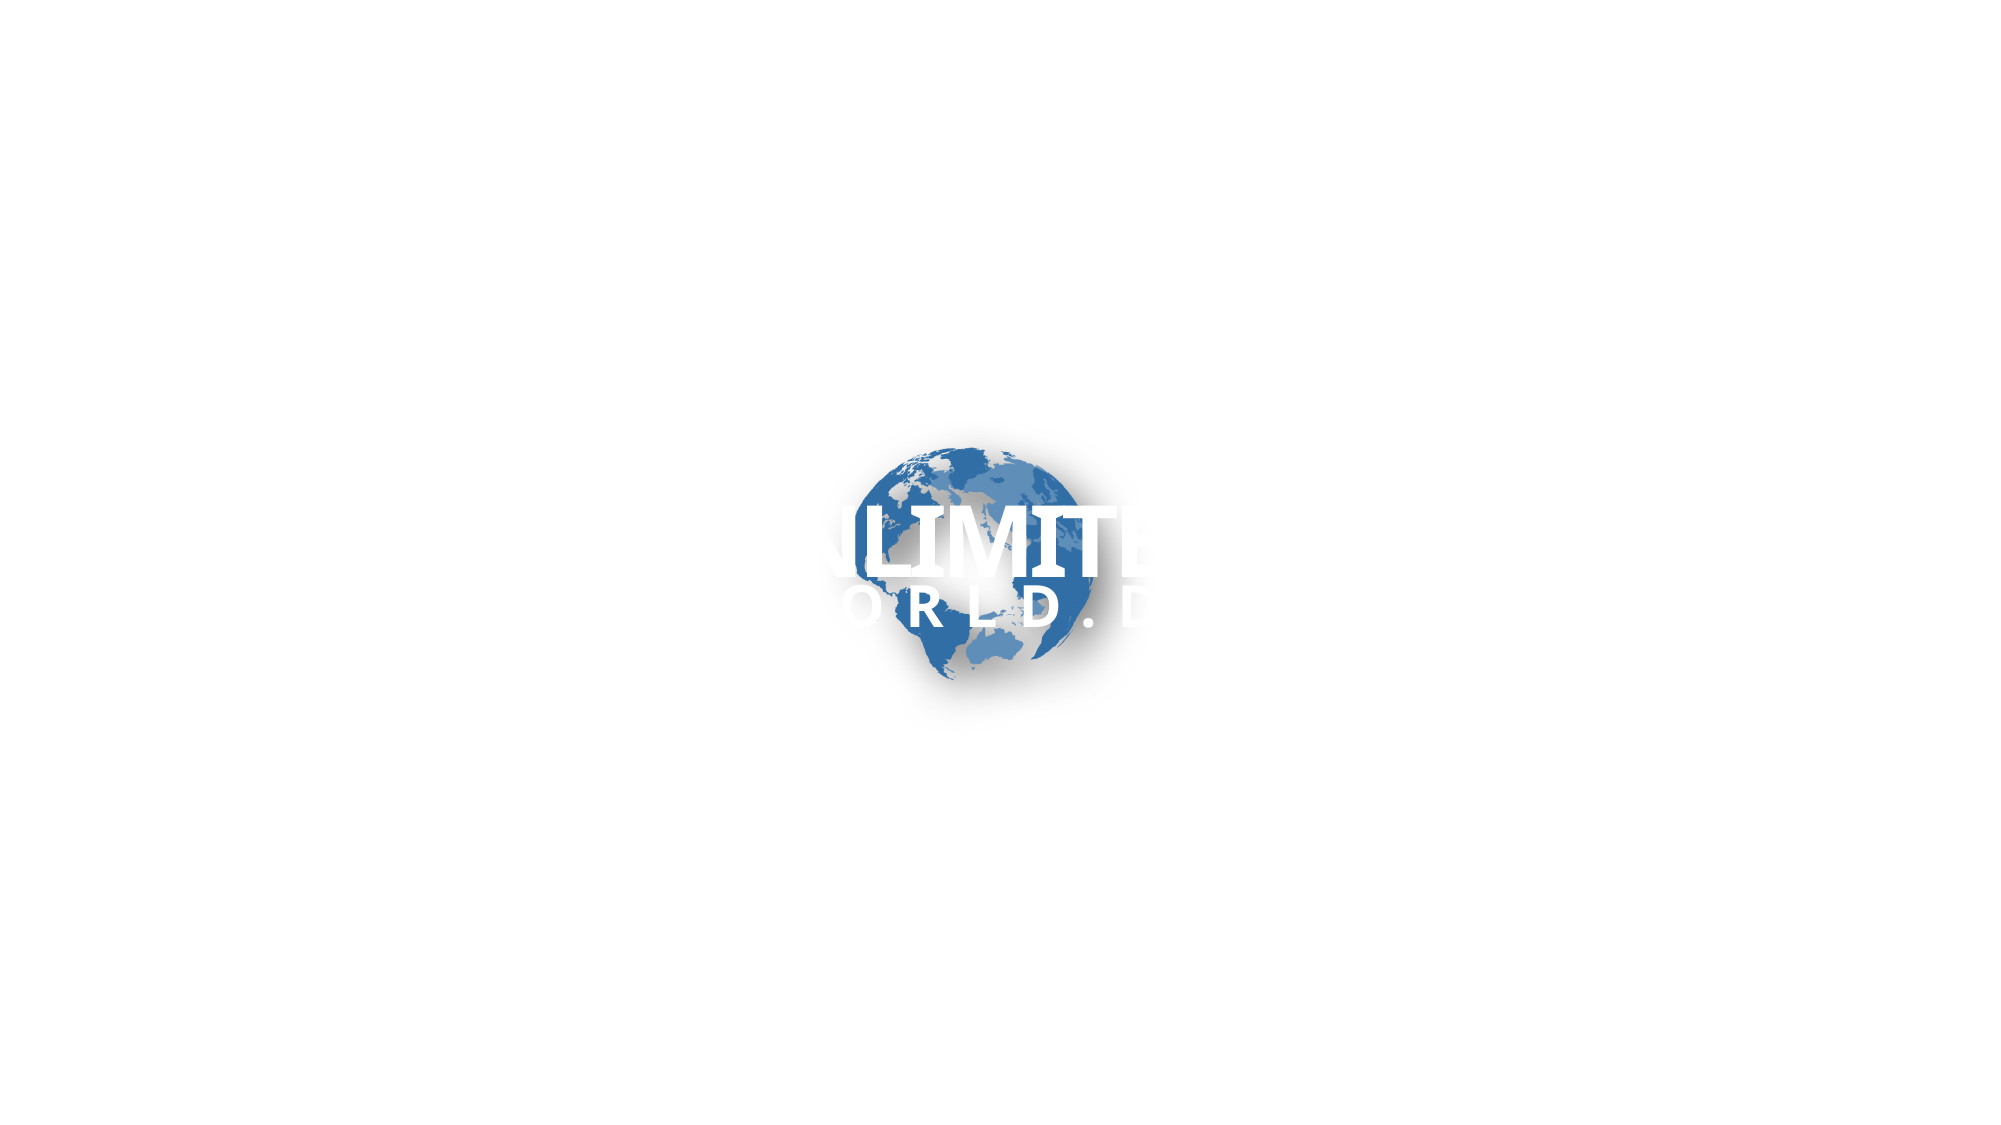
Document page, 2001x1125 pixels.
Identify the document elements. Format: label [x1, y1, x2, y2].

text_box [740, 444, 1228, 683]
